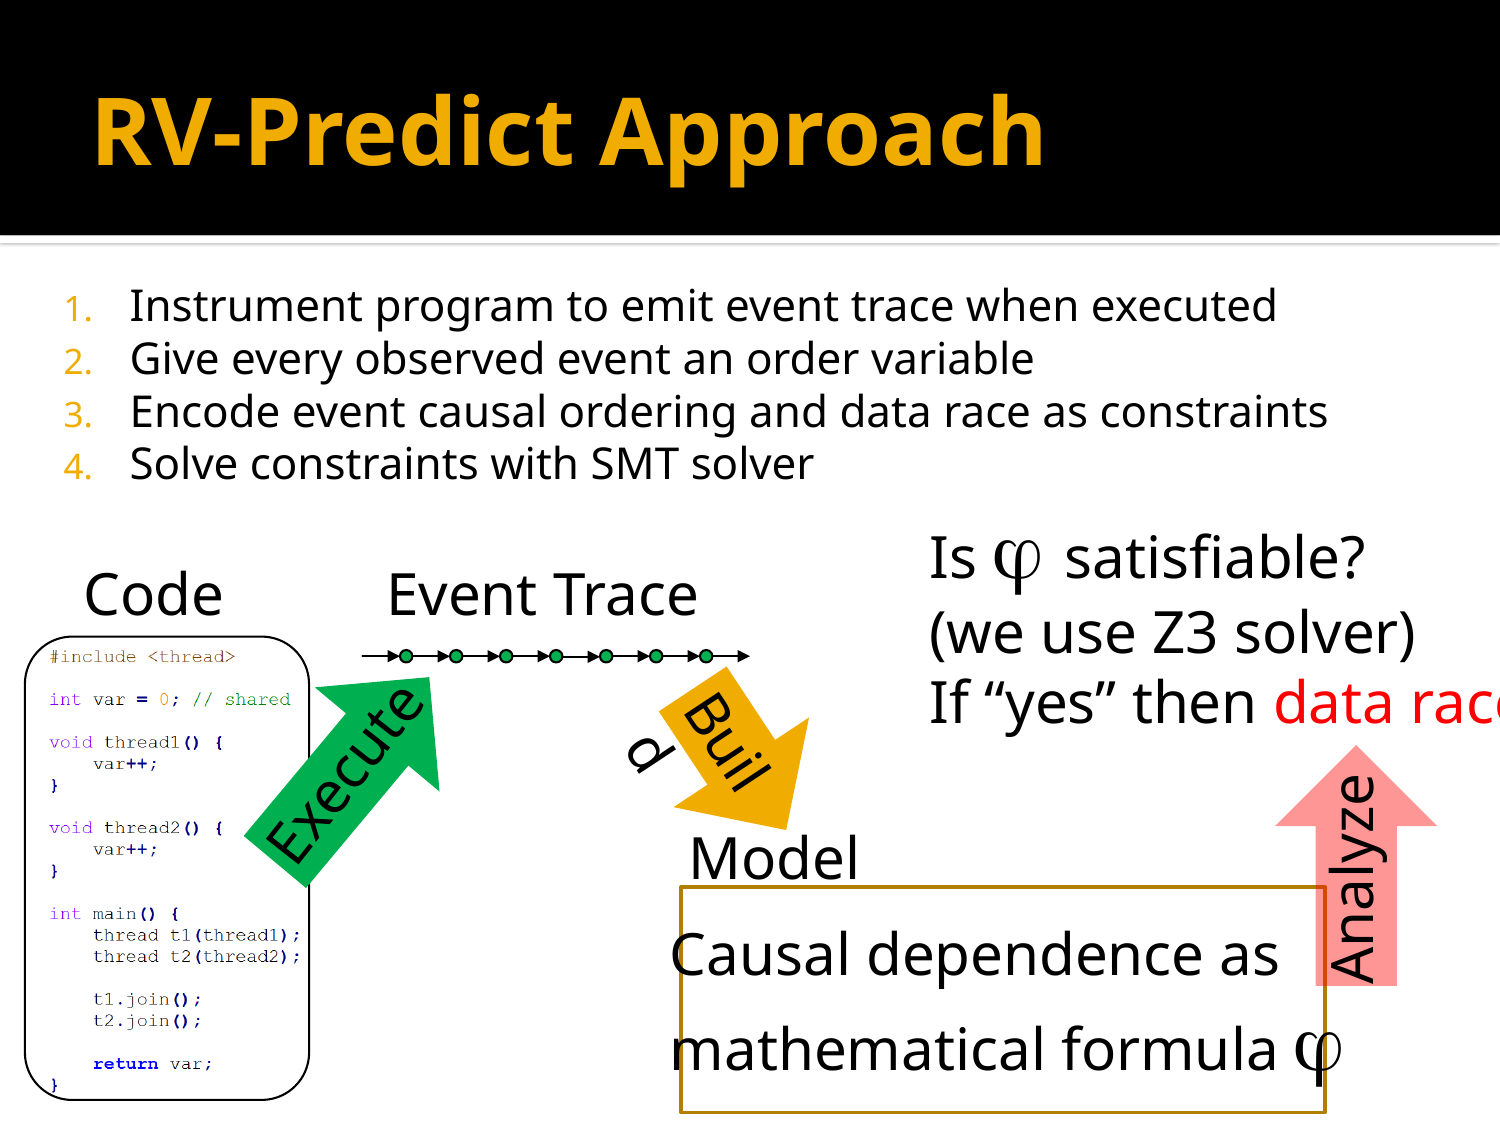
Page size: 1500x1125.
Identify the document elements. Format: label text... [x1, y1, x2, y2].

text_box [658, 671, 1325, 1113]
list Instrument program to emit event trace when executed Give every observed event an order variable Encode event causal ordering and data race as constraints Solve constraints with SMT solver [37, 262, 1388, 534]
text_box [270, 549, 750, 890]
text_box [20, 632, 264, 1095]
picture [47, 646, 304, 1094]
text_box [307, 898, 314, 1077]
title RV-Predict Approach [75, 25, 1425, 231]
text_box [949, 487, 1500, 992]
text_box Code [68, 549, 239, 635]
